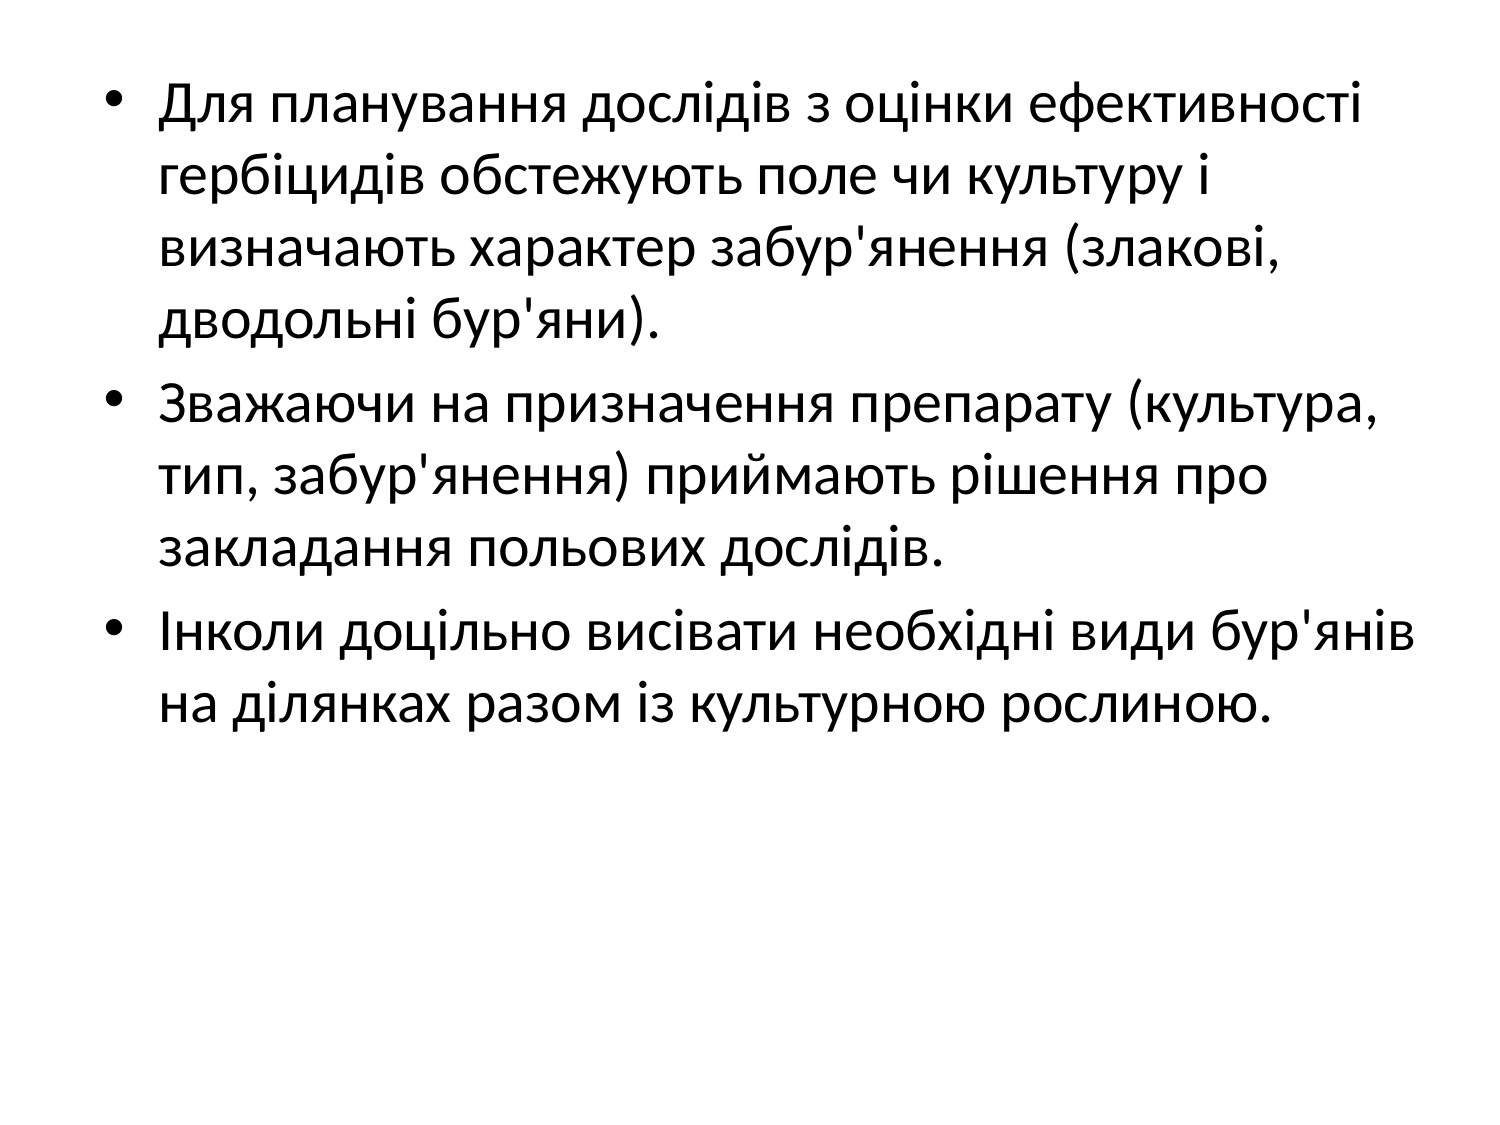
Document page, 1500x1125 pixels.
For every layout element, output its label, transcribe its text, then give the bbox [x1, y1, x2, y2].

list Для планування дослідів з оцінки ефективності гербіцидів обстежують поле чи культуру і визначають характер забур'янення (злакові, дводольні бур'яни). Зважаючи на призначення препарату (культура, тип, забур'янення) приймають рішення про закладання польових дослідів. Інколи доцільно висівати необхідні види бур'янів на ділянках разом із культурною рослиною. [88, 54, 1439, 797]
